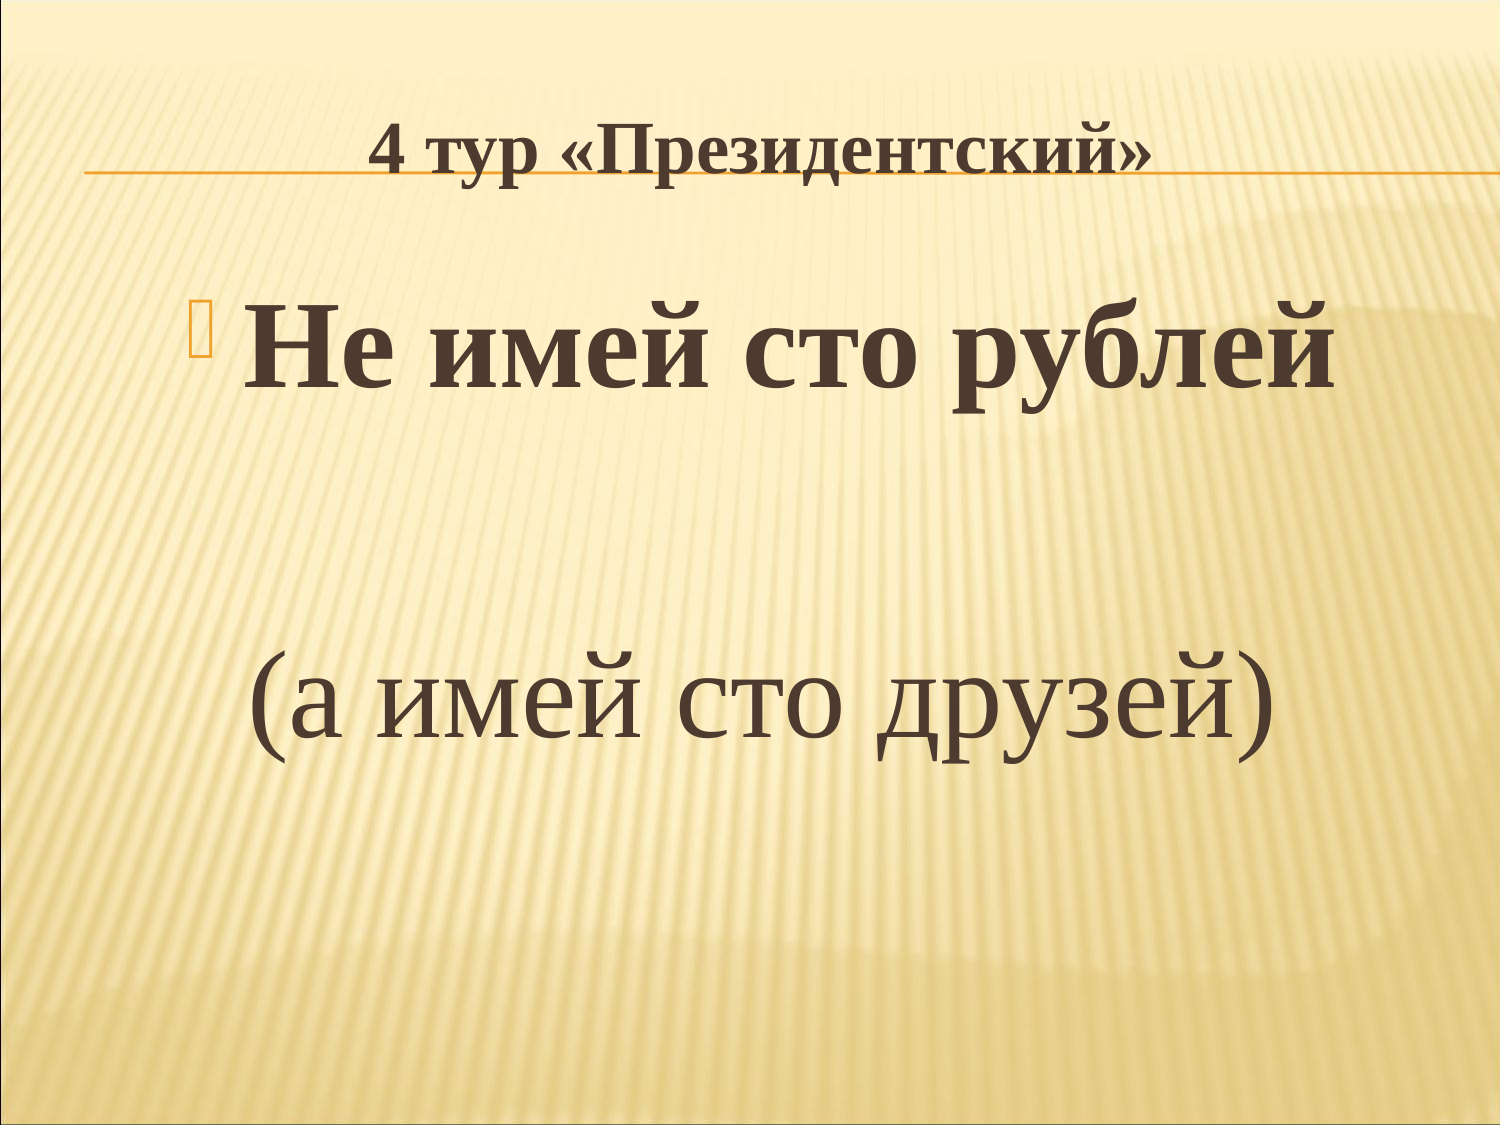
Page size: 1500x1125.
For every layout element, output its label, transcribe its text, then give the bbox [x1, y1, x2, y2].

picture [0, 0, 1500, 1125]
list Не имей сто рублей (а имей сто друзей) [50, 254, 1475, 998]
title 4 тур «Президентский» [50, 75, 1475, 213]
